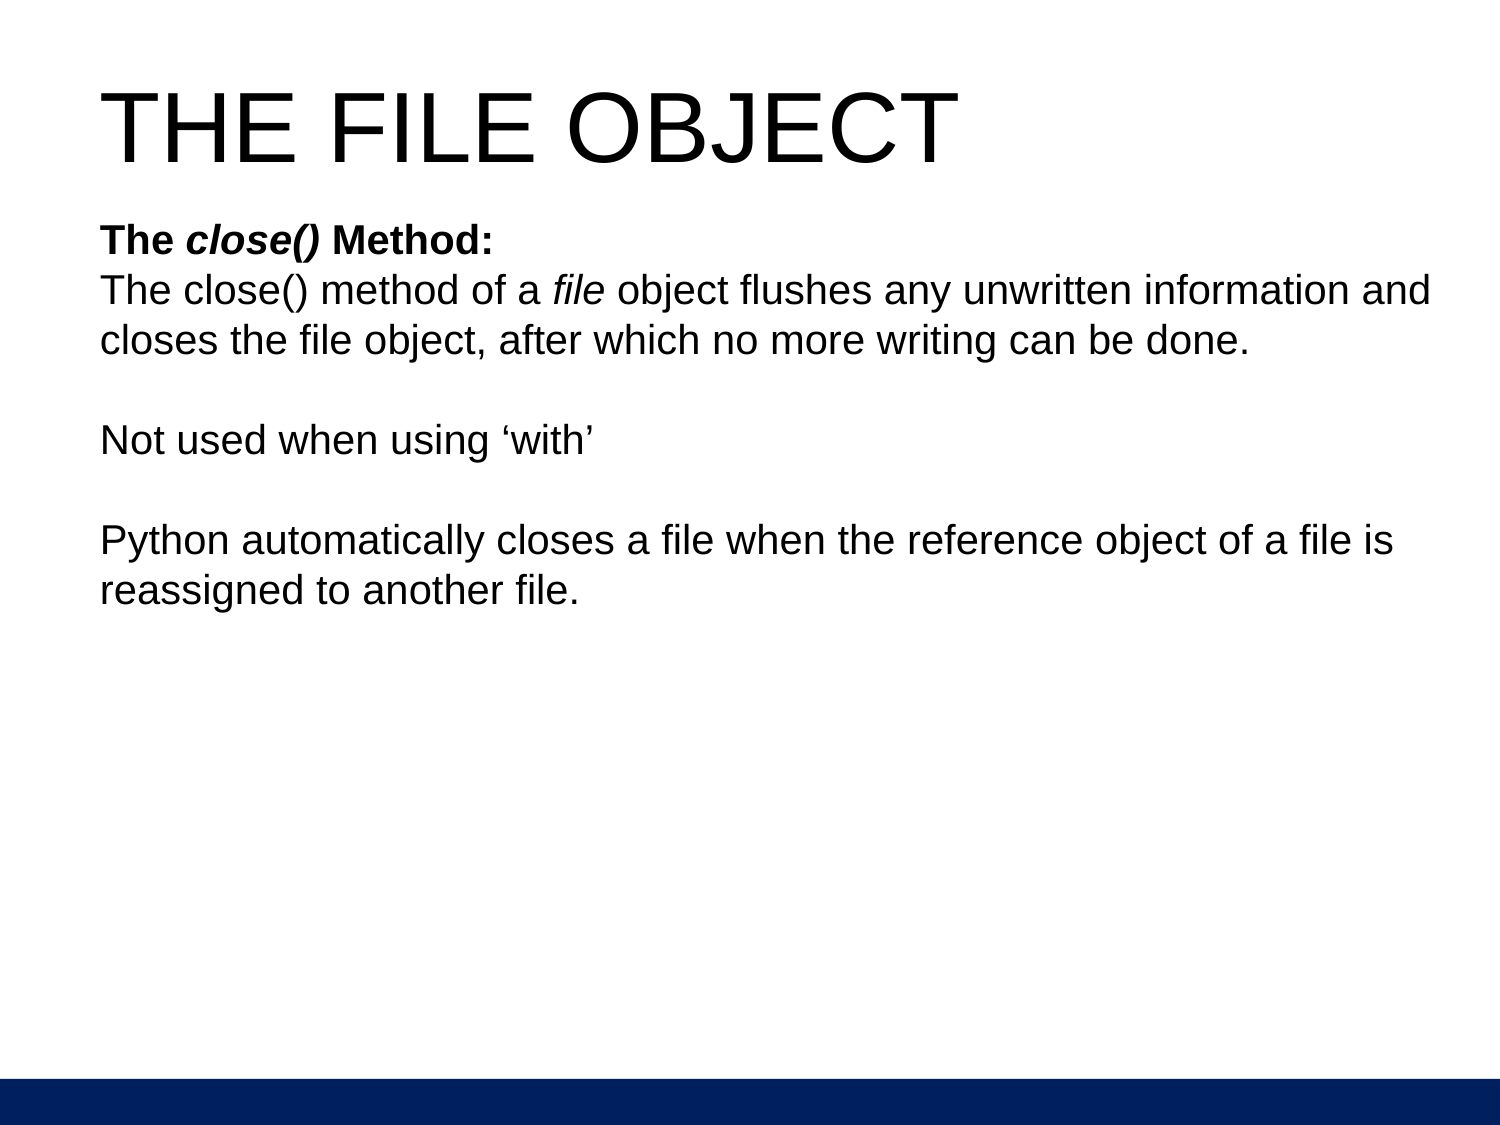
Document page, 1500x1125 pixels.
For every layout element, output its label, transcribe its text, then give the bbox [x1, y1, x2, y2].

title THE FILE OBJECT [99, 62, 1438, 184]
list The close() Method: The close() method of a file object flushes any unwritten information and closes the file object, after which no more writing can be done. Not used when using ‘with’ Python automatically closes a file when the reference object of a file is reassigned to another file. [99, 212, 1438, 617]
